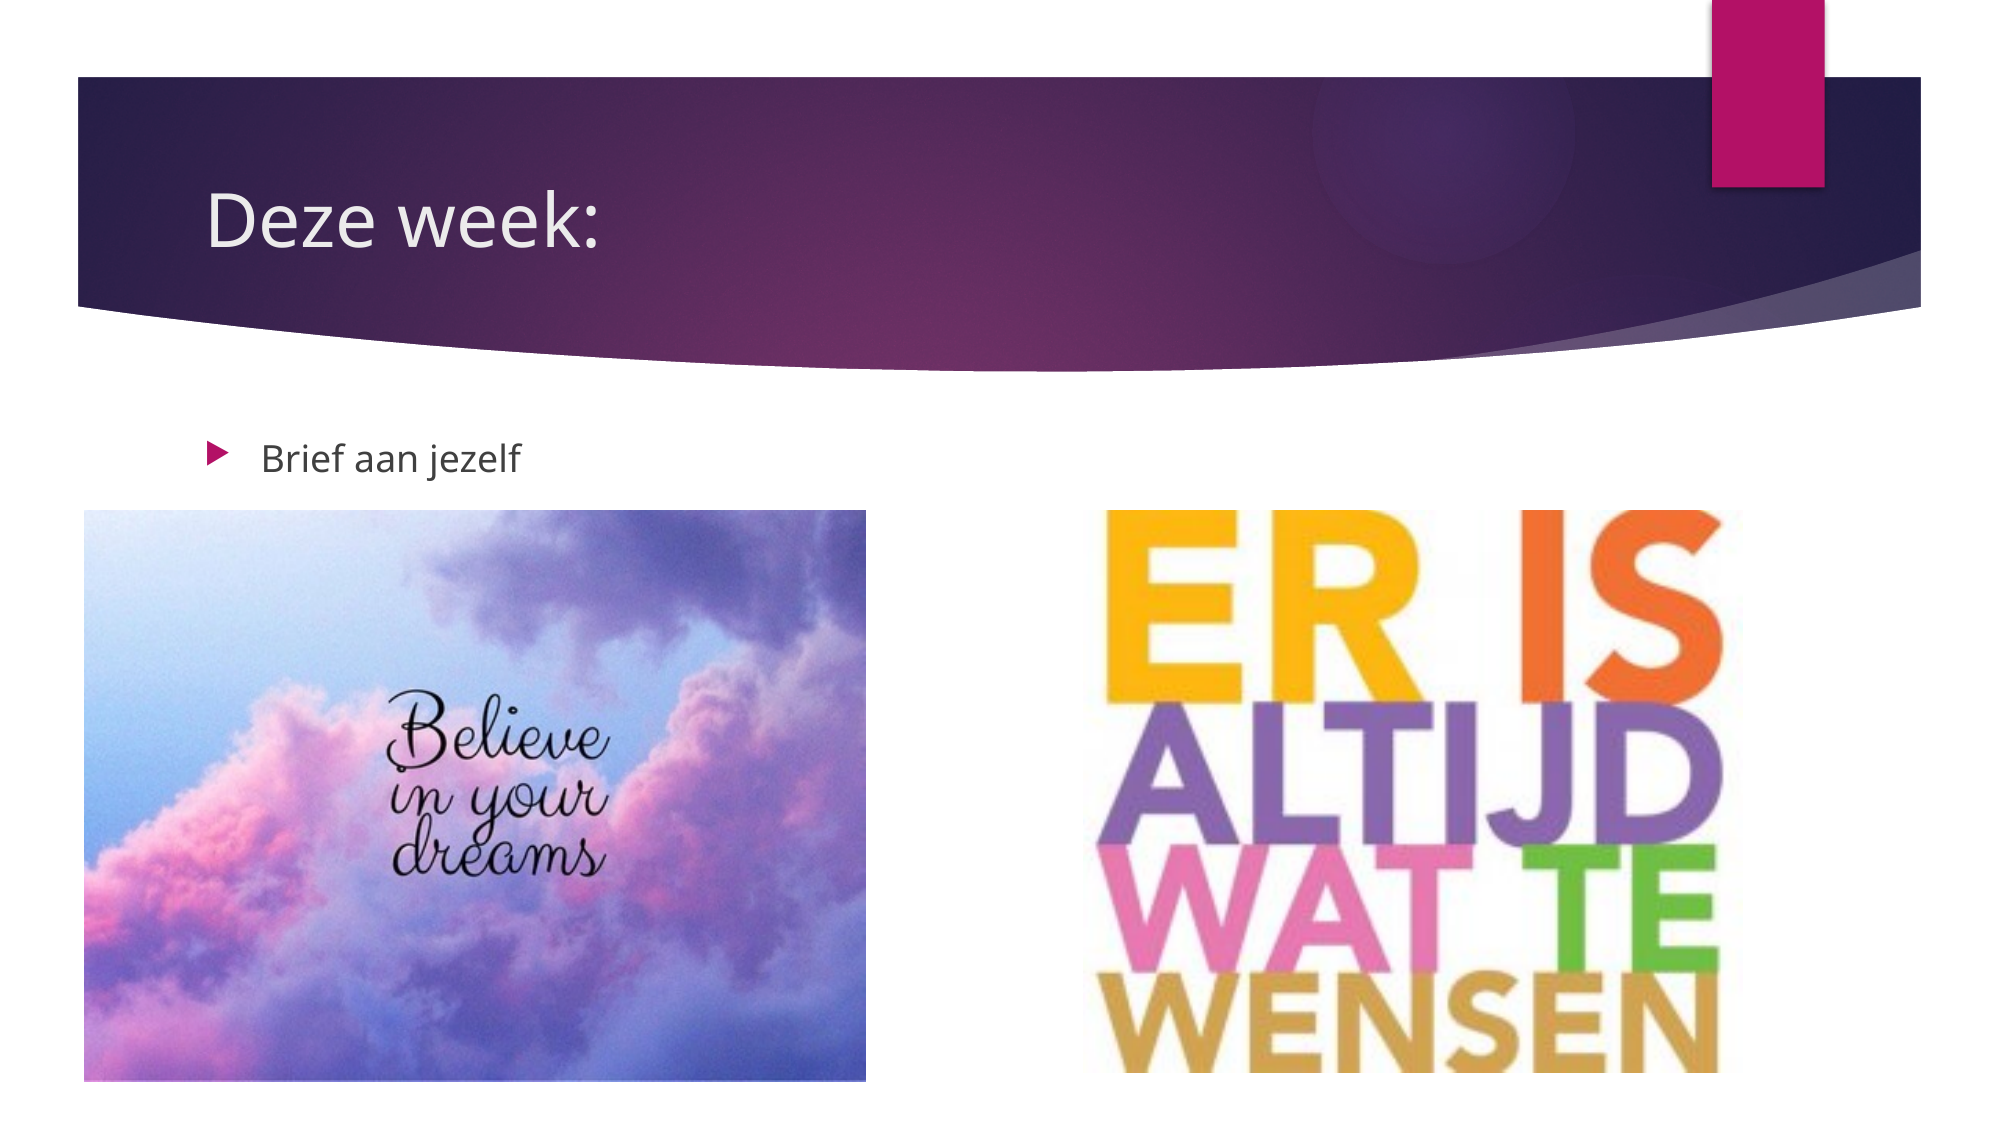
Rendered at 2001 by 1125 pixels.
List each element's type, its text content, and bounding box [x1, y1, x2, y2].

title Deze week: [189, 159, 1627, 276]
picture [84, 509, 866, 1083]
picture [1083, 509, 1743, 1073]
list Brief aan jezelf [189, 427, 1638, 988]
